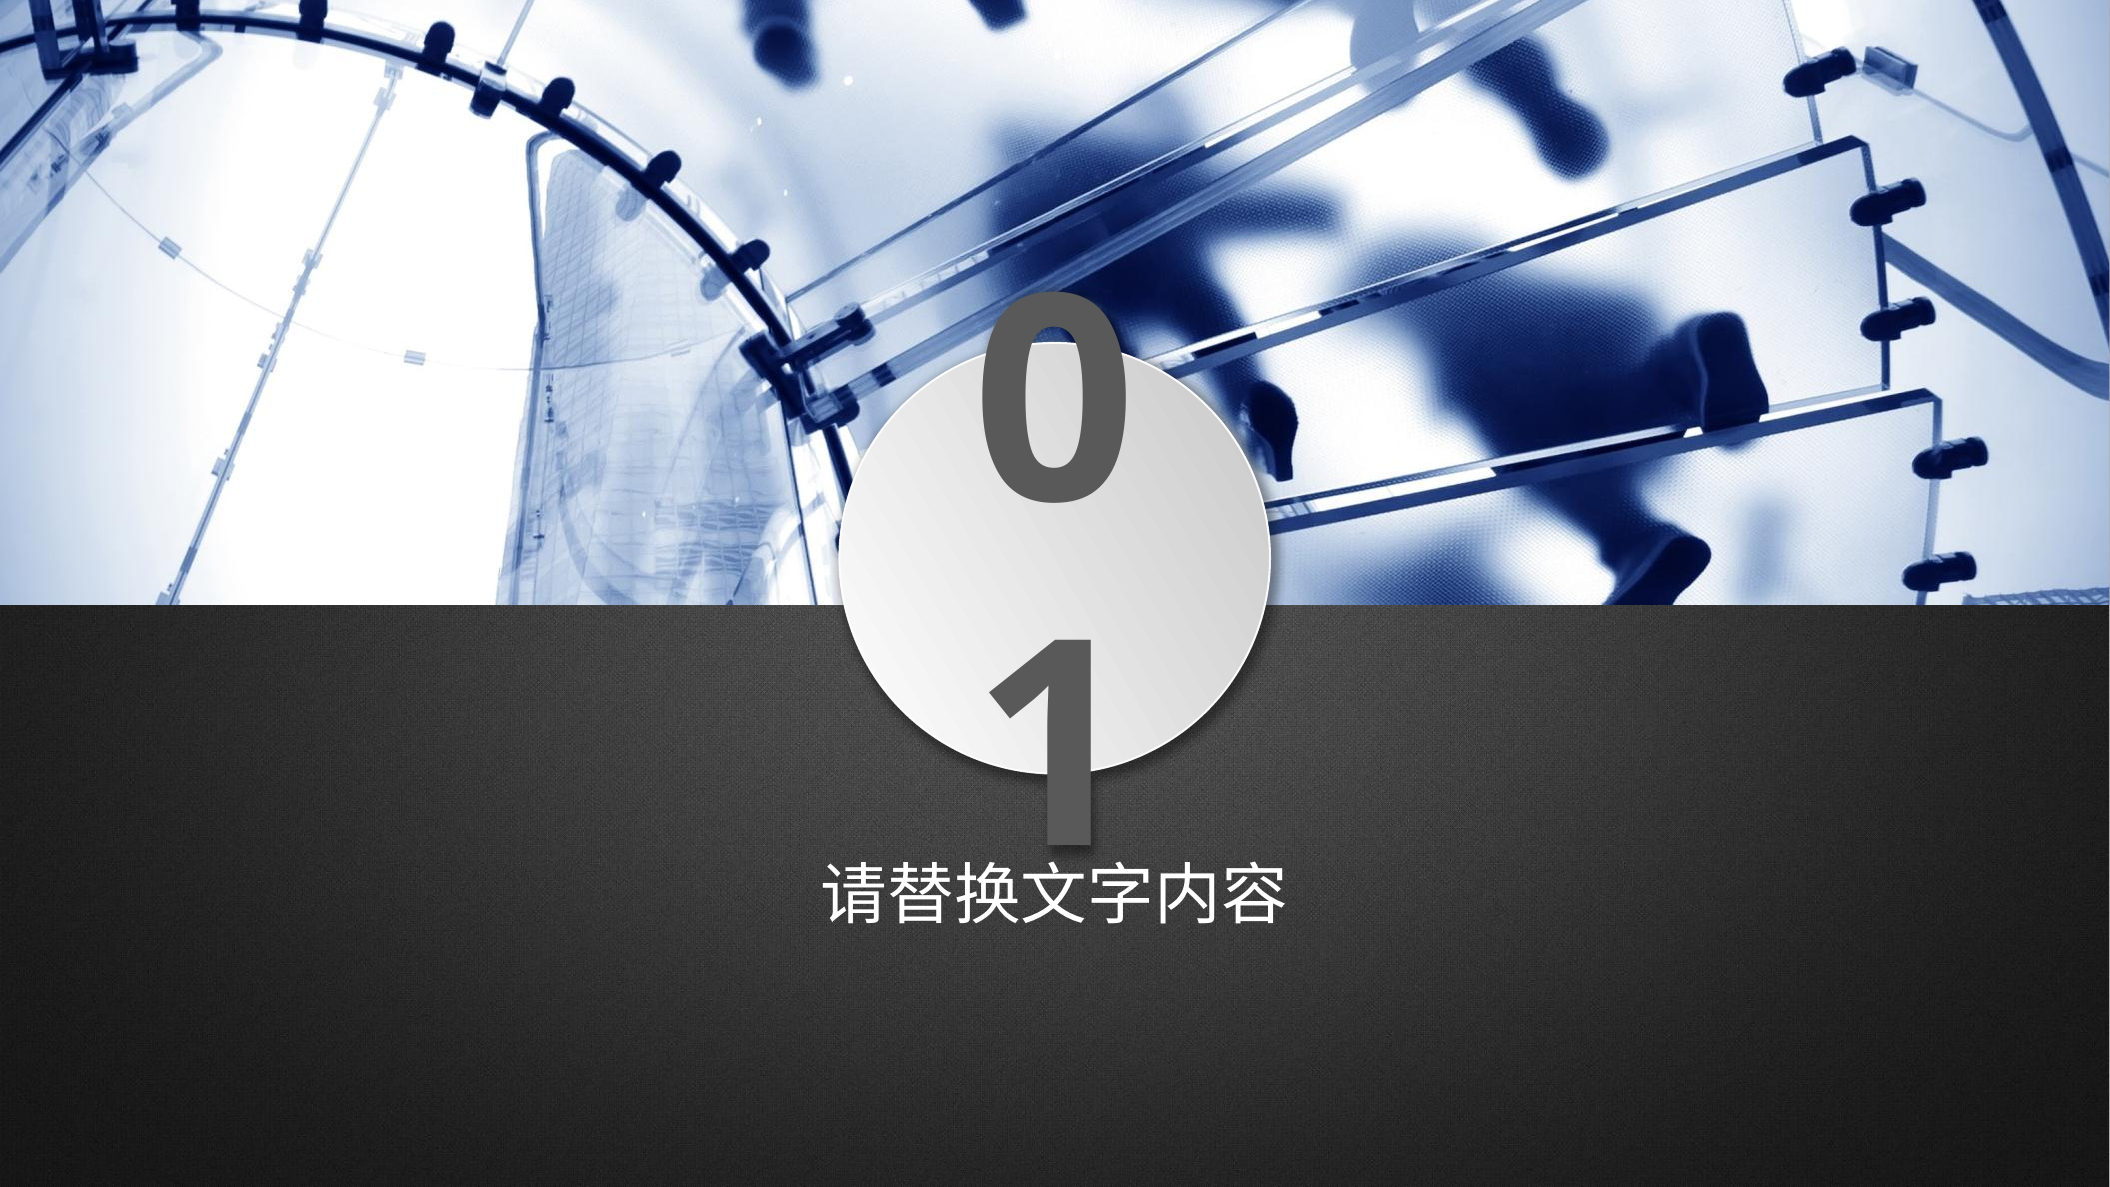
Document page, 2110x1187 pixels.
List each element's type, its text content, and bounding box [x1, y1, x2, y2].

text_box [0, 0, 2110, 606]
text_box 请替换文字内容 [806, 804, 1304, 940]
picture [0, 606, 2110, 1187]
text_box 01 [838, 341, 1272, 775]
